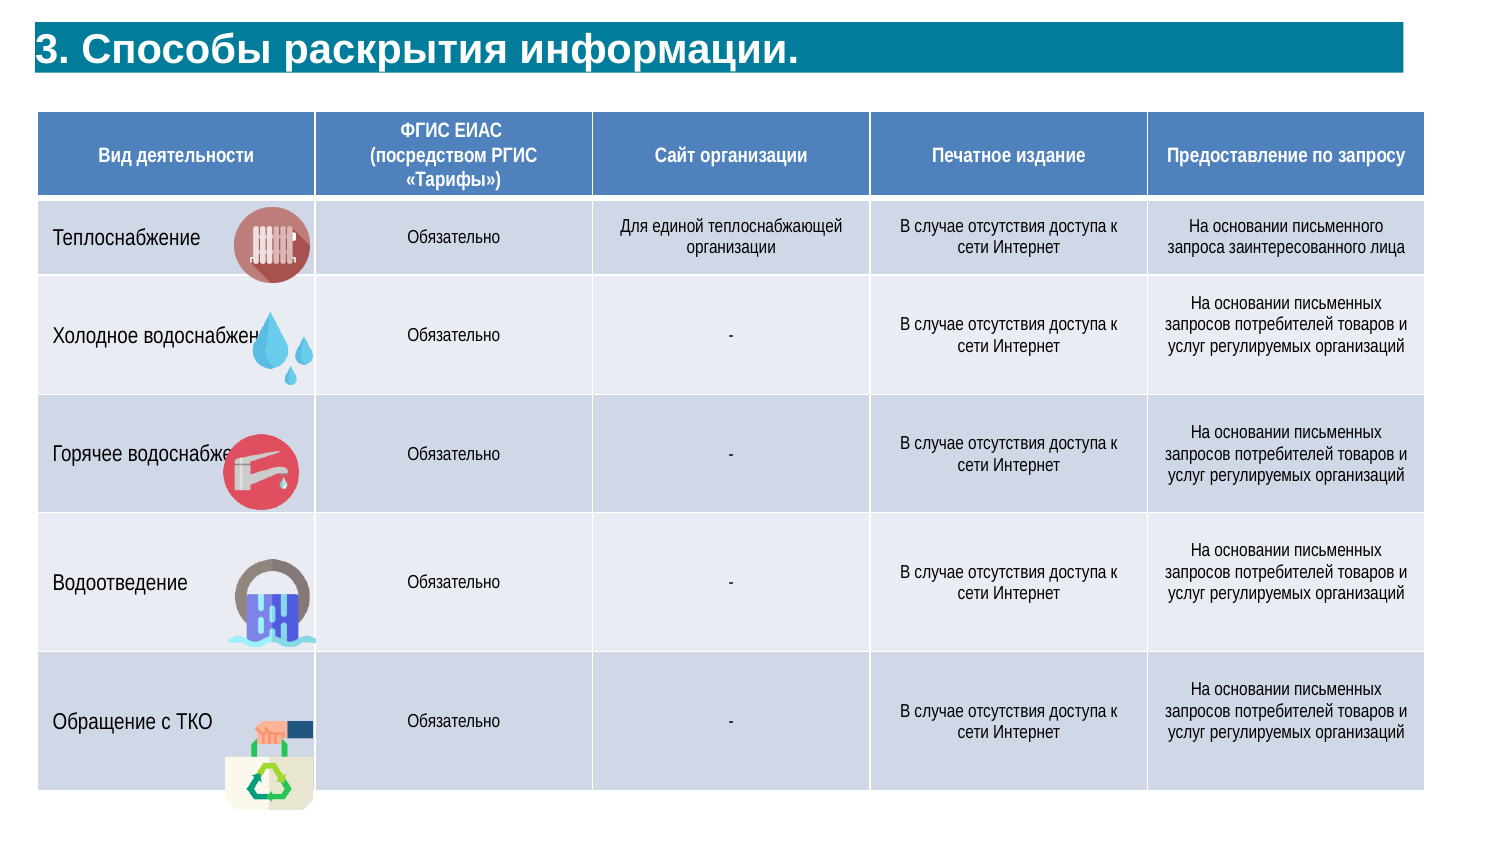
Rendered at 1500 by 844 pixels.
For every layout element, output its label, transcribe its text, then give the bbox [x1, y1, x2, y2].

table_cell Холодное водоснабжение [38, 276, 314, 394]
table_cell На основании письменных запросов потребителей товаров и услуг регулируемых организаций [1148, 395, 1424, 512]
picture [246, 312, 319, 385]
table_cell Горячее водоснабжение [38, 395, 314, 512]
table_header Печатное издание [871, 112, 1147, 195]
table_cell Обязательно [316, 652, 592, 790]
table_cell Теплоснабжение [38, 201, 314, 274]
title 3. Способы раскрытия информации. [35, 22, 1404, 73]
table_cell Обязательно [316, 201, 592, 274]
table_cell На основании письменных запросов потребителей товаров и услуг регулируемых организаций [1148, 276, 1424, 394]
table_cell Обязательно [316, 395, 592, 512]
table_cell На основании письменного запроса заинтересованного лица [1148, 201, 1424, 274]
table_cell В случае отсутствия доступа к сети Интернет [871, 513, 1147, 651]
table_cell В случае отсутствия доступа к сети Интернет [871, 276, 1147, 394]
table_header Вид деятельности [38, 112, 314, 195]
table_cell Обращение с ТКО [38, 652, 314, 790]
table_header ФГИС ЕИАС (посредством РГИС «Тарифы») [316, 112, 592, 195]
table_header Предоставление по запросу [1148, 112, 1424, 195]
table_cell - [593, 513, 869, 651]
picture [223, 434, 299, 510]
table_cell Обязательно [316, 276, 592, 394]
table_cell Водоотведение [38, 513, 314, 651]
picture [224, 721, 313, 810]
table_cell Для единой теплоснабжающей организации [593, 201, 869, 274]
table_header Сайт организации [593, 112, 869, 195]
table_cell На основании письменных запросов потребителей товаров и услуг регулируемых организаций [1148, 513, 1424, 651]
table_cell - [593, 652, 869, 790]
table_cell - [593, 395, 869, 512]
table_cell - [593, 276, 869, 394]
table_cell В случае отсутствия доступа к сети Интернет [871, 395, 1147, 512]
table_cell На основании письменных запросов потребителей товаров и услуг регулируемых организаций [1148, 652, 1424, 790]
table_cell Обязательно [316, 513, 592, 651]
picture [234, 207, 310, 284]
table_cell В случае отсутствия доступа к сети Интернет [871, 652, 1147, 790]
table_cell В случае отсутствия доступа к сети Интернет [871, 201, 1147, 274]
picture [227, 559, 316, 648]
